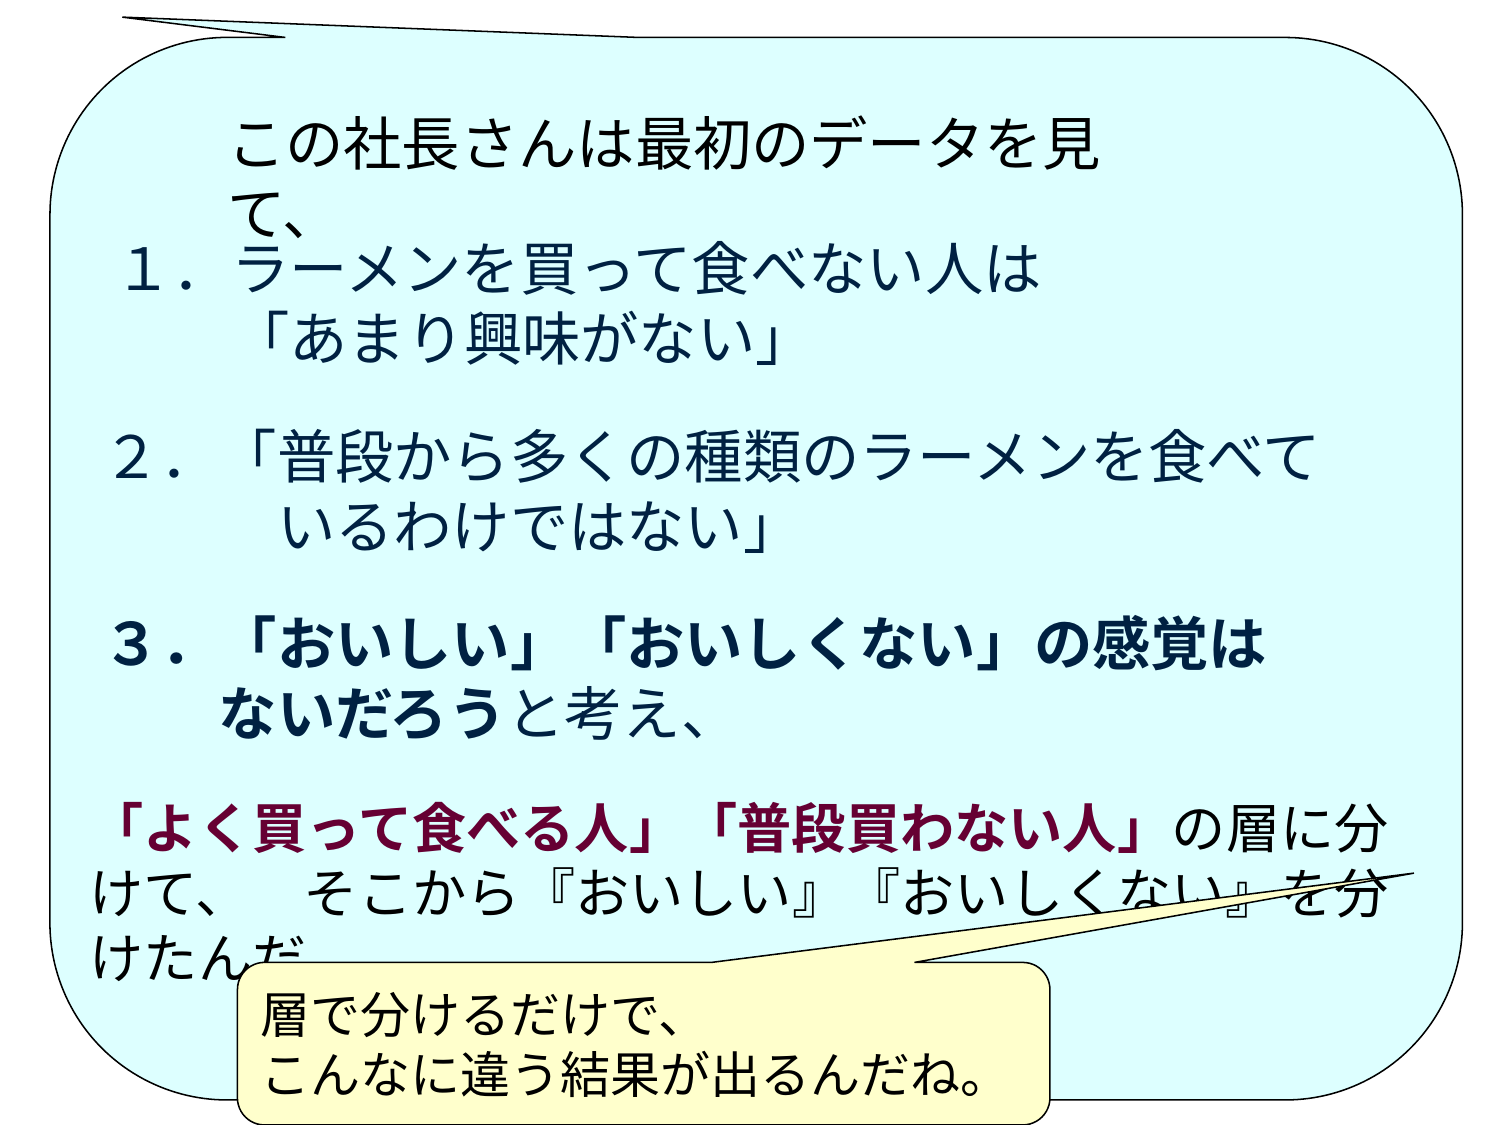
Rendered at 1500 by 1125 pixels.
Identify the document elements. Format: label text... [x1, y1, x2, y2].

text_box [49, 17, 1463, 1100]
text_box この社長さんは最初のデータを見て、 [212, 99, 1138, 223]
text_box 層で分けるだけで、 こんなに違う結果が出るんだね。 [237, 873, 1414, 1125]
text_box 「よく買って食べる人」「普段買わない人」の層に分けて、 そこから『おいしい』『おいしくない』を分けたんだ。 [74, 787, 1425, 998]
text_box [87, 224, 1351, 756]
